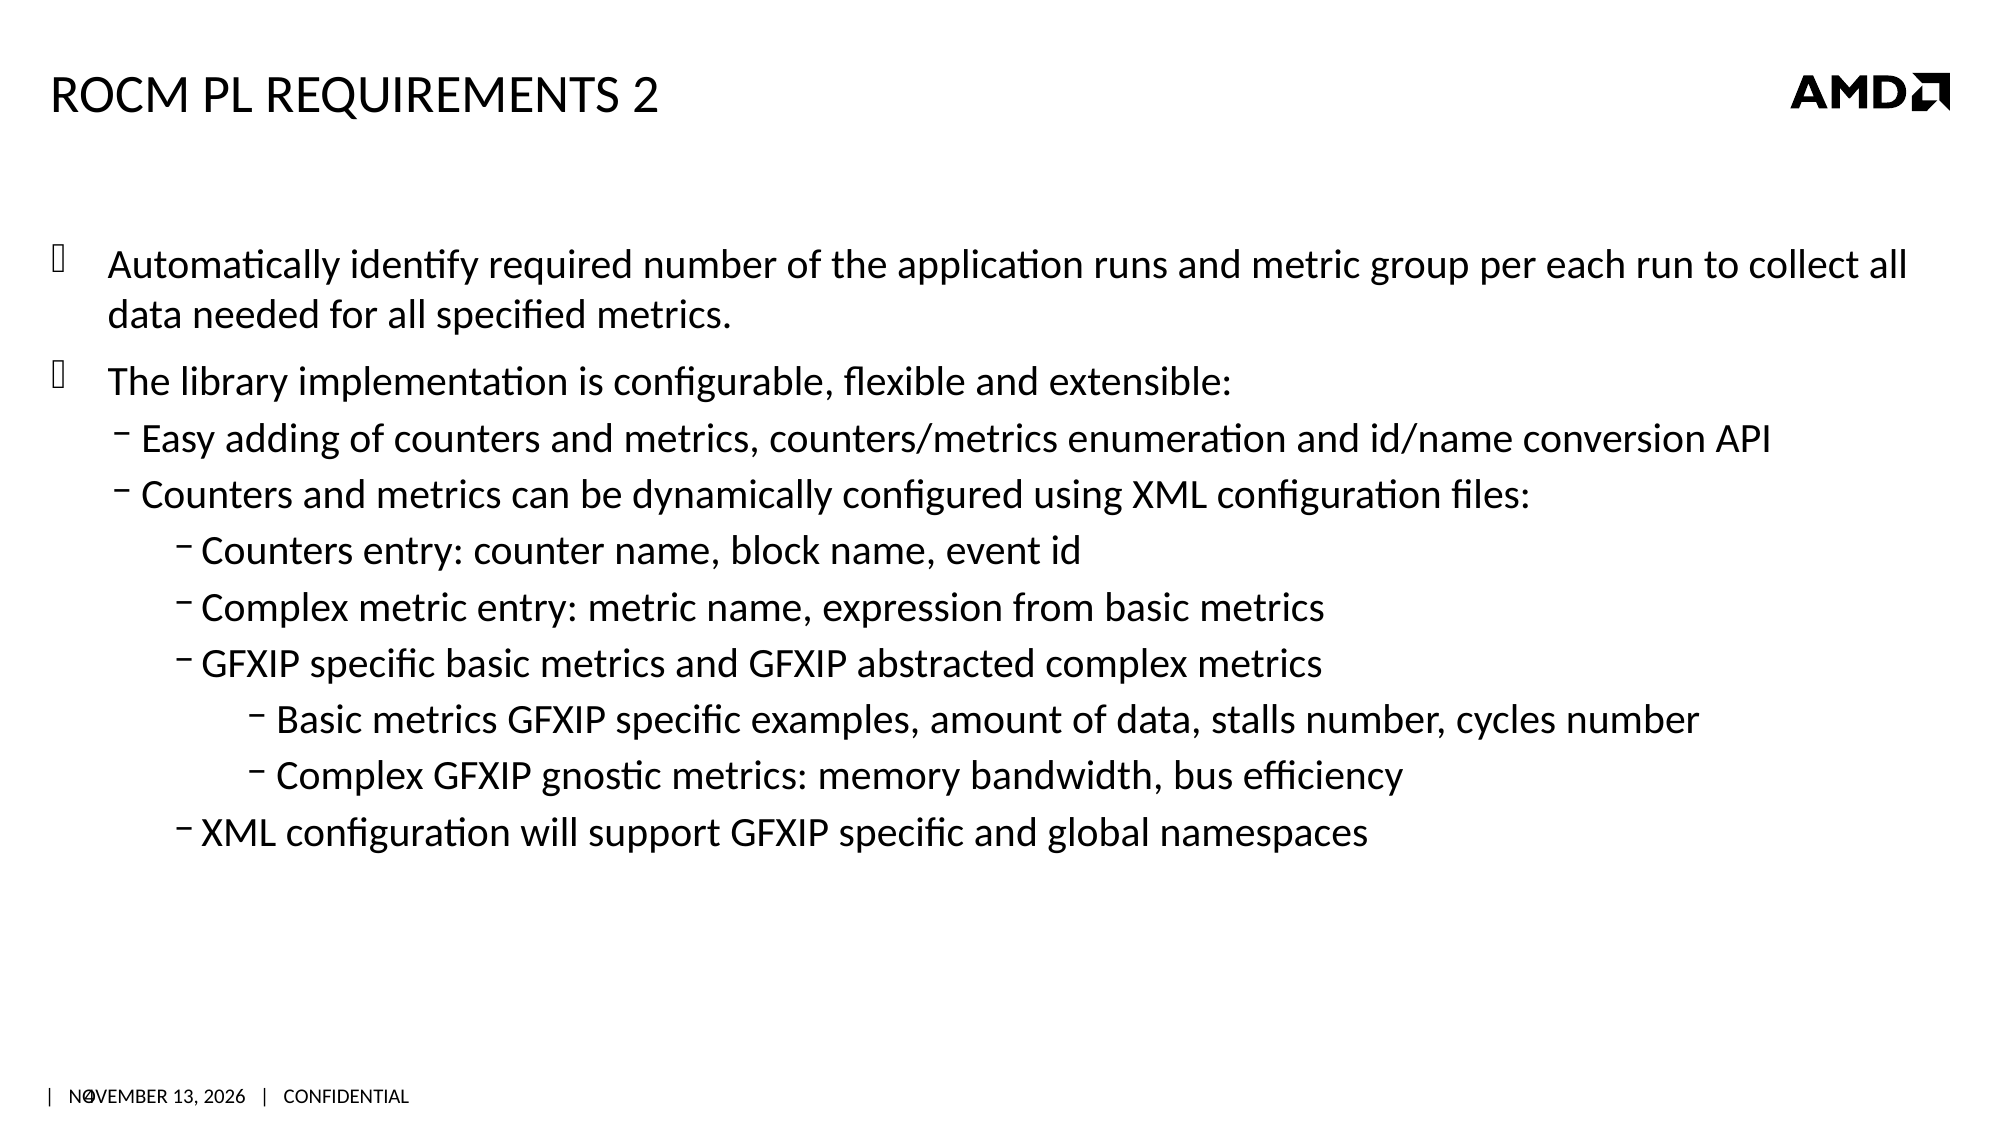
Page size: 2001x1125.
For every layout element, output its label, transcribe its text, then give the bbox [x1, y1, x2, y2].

list Automatically identify required number of the application runs and metric group per each run to collect all data needed for all specified metrics. The library implementation is configurable, flexible and extensible: Easy adding of counters and metrics, counters/metrics enumeration and id/name conversion API Counters and metrics can be dynamically configured using XML configuration files: Counters entry: counter name, block name, event id Complex metric entry: metric name, expression from basic metrics GFXIP specific basic metrics and GFXIP abstracted complex metrics Basic metrics GFXIP specific examples, amount of data, stalls number, cycles number Complex GFXIP gnostic metrics: memory bandwidth, bus efficiency XML configuration will support GFXIP specific and global namespaces [51, 229, 1912, 1037]
title ROCm PL Requirements 2 [50, 45, 1761, 124]
